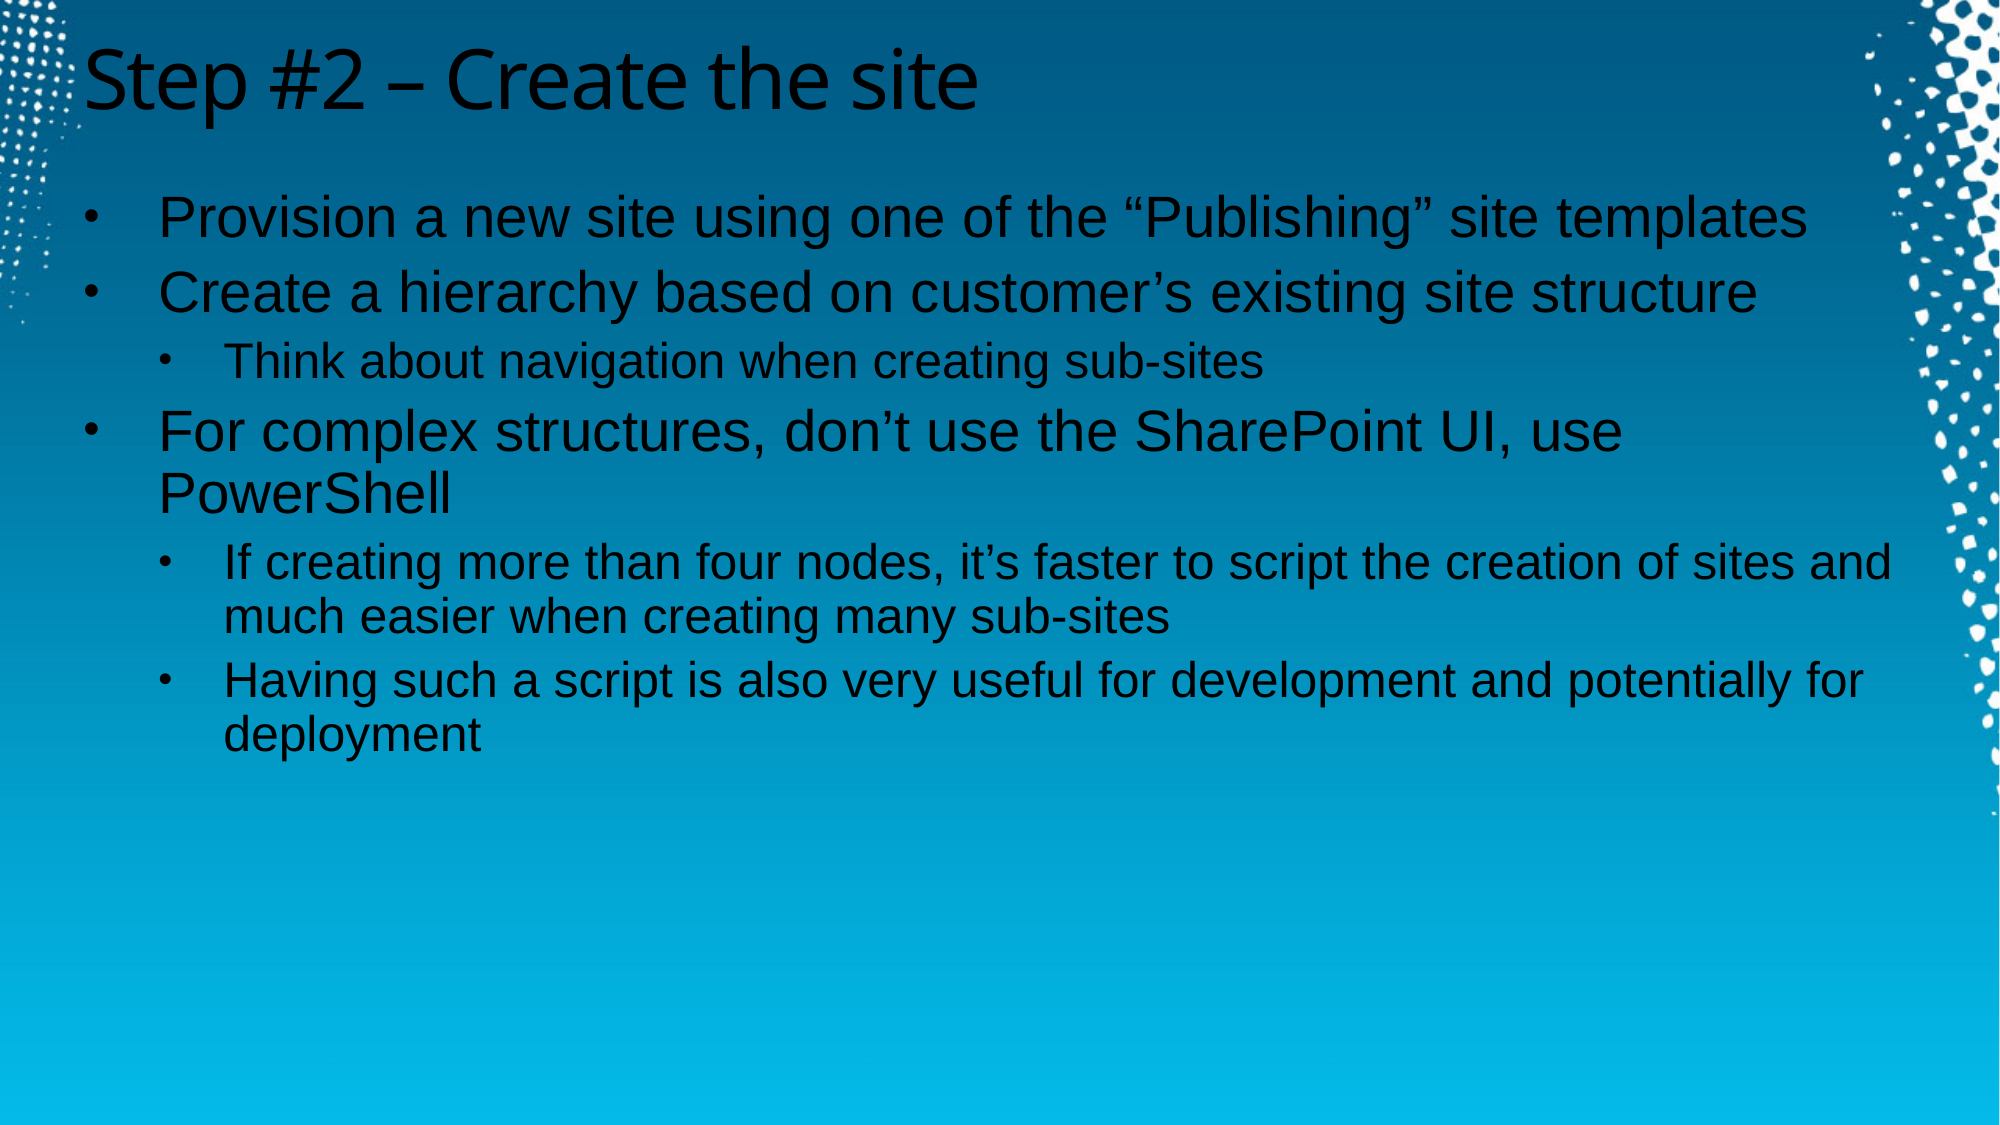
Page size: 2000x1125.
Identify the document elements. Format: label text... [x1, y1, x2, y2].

picture [1935, 177, 1945, 189]
picture [1921, 0, 1934, 8]
picture [474, 554, 479, 578]
picture [864, 607, 871, 632]
picture [33, 0, 42, 10]
picture [1972, 570, 1986, 583]
picture [1953, 301, 1962, 312]
picture [379, 609, 384, 619]
picture [783, 608, 788, 632]
picture [1059, 554, 1074, 578]
picture [1364, 548, 1374, 578]
picture [1036, 608, 1047, 632]
picture [1889, 152, 1901, 166]
picture [1103, 550, 1113, 578]
picture [1945, 213, 1955, 220]
picture [1407, 555, 1428, 577]
picture [1928, 399, 1939, 415]
picture [1983, 404, 1992, 414]
picture [1952, 502, 1967, 516]
picture [338, 565, 348, 578]
picture [1935, 0, 2000, 306]
picture [1973, 368, 1982, 380]
picture [1174, 672, 1185, 696]
picture [310, 555, 331, 577]
picture [1991, 637, 2000, 652]
picture [973, 550, 983, 578]
picture [1925, 87, 1941, 99]
picture [887, 609, 902, 632]
picture [321, 727, 326, 748]
picture [1490, 554, 1511, 577]
picture [748, 672, 763, 696]
picture [1823, 673, 1829, 695]
picture [1394, 554, 1399, 578]
picture [1204, 554, 1211, 576]
picture [1455, 572, 1467, 578]
picture [1232, 555, 1250, 576]
picture [296, 609, 301, 630]
picture [1580, 672, 1592, 696]
picture [1129, 672, 1136, 694]
picture [13, 41, 25, 49]
picture [1613, 554, 1618, 578]
picture [1955, 557, 1965, 573]
picture [1992, 438, 2000, 448]
picture [1033, 662, 1044, 696]
picture [1774, 555, 1792, 575]
picture [385, 725, 393, 750]
picture [1516, 672, 1521, 696]
picture [672, 554, 677, 578]
list Provision a new site using one of the “Publishing” site templates Create a hierarchy based on customer’s existing site structure Think about navigation when creating sub-sites For complex structures, don’t use the SharePoint UI, use PowerShell If creating more than four nodes, it’s faster to script the creation of sites and much easier when creating many sub-sites Having such a script is also very useful for development and potentially for deployment [83, 187, 1917, 518]
picture [227, 726, 238, 750]
picture [24, 72, 32, 79]
picture [871, 544, 875, 578]
picture [1336, 548, 1346, 578]
picture [269, 608, 280, 632]
picture [333, 607, 341, 632]
picture [723, 608, 738, 632]
picture [275, 572, 287, 578]
picture [1917, 109, 1924, 119]
picture [26, 57, 34, 68]
picture [1925, 141, 1935, 155]
picture [41, 59, 48, 67]
picture [1362, 672, 1368, 696]
picture [1993, 321, 2000, 339]
picture [18, 13, 26, 19]
picture [646, 609, 651, 630]
picture [1433, 672, 1438, 696]
picture [1914, 164, 1923, 177]
picture [1960, 392, 1970, 403]
picture [814, 554, 819, 578]
picture [16, 22, 23, 34]
picture [502, 554, 509, 577]
picture [31, 131, 37, 138]
picture [1884, 544, 1888, 578]
picture [1656, 673, 1661, 683]
picture [1190, 555, 1196, 577]
picture [1201, 672, 1208, 695]
picture [34, 101, 43, 111]
picture [1970, 426, 1980, 436]
picture [348, 726, 360, 752]
picture [1855, 554, 1860, 578]
picture [1957, 187, 1971, 200]
picture [1444, 667, 1454, 696]
picture [842, 555, 848, 577]
picture [33, 116, 40, 124]
picture [289, 672, 302, 696]
picture [1950, 359, 1960, 366]
picture [934, 608, 946, 642]
picture [1721, 684, 1731, 696]
picture [238, 607, 246, 632]
picture [1948, 413, 1958, 424]
picture [804, 673, 810, 695]
picture [1106, 604, 1116, 632]
picture [11, 55, 21, 64]
picture [661, 666, 671, 696]
picture [644, 672, 656, 696]
picture [1955, 246, 1965, 256]
picture [742, 554, 752, 578]
picture [430, 726, 436, 737]
picture [1942, 465, 1958, 483]
picture [827, 555, 832, 576]
picture [341, 672, 346, 696]
picture [798, 638, 809, 642]
picture [1929, 27, 1945, 45]
picture [363, 609, 369, 631]
picture [399, 608, 414, 632]
picture [1994, 382, 2000, 391]
picture [576, 608, 583, 631]
picture [402, 553, 411, 578]
picture [1972, 312, 1985, 322]
picture [1922, 200, 1934, 207]
picture [419, 610, 437, 631]
picture [1988, 547, 2000, 561]
picture [1518, 565, 1528, 578]
picture [1175, 548, 1185, 578]
picture [486, 553, 494, 578]
picture [38, 74, 47, 80]
picture [810, 608, 816, 641]
picture [16, 143, 21, 151]
picture [1988, 691, 2000, 709]
picture [1926, 344, 1939, 358]
picture [1963, 535, 1977, 550]
picture [511, 608, 516, 623]
picture [1694, 667, 1704, 696]
picture [354, 672, 364, 696]
picture [58, 32, 66, 41]
picture [740, 684, 750, 696]
picture [928, 672, 935, 688]
picture [336, 727, 342, 749]
picture [1121, 609, 1127, 631]
picture [254, 726, 261, 749]
picture [1978, 517, 1987, 527]
picture [1919, 367, 1930, 378]
picture [6, 97, 12, 105]
picture [1137, 609, 1142, 619]
picture [253, 607, 260, 632]
picture [557, 673, 575, 694]
picture [818, 672, 825, 694]
picture [1293, 673, 1298, 694]
picture [1215, 672, 1222, 683]
picture [845, 672, 852, 691]
picture [54, 76, 60, 83]
picture [418, 554, 429, 578]
picture [470, 722, 480, 750]
picture [1958, 445, 1968, 460]
picture [1917, 308, 1929, 326]
picture [523, 672, 538, 696]
picture [1308, 673, 1314, 695]
picture [0, 24, 9, 33]
picture [780, 674, 798, 695]
title Step #2 – Create the site [83, 37, 1917, 138]
picture [1640, 673, 1646, 695]
picture [1319, 554, 1331, 578]
picture [458, 726, 463, 750]
picture [911, 556, 929, 577]
picture [1942, 269, 1953, 276]
picture [1079, 555, 1097, 576]
picture [1782, 672, 1789, 690]
picture [1330, 672, 1342, 696]
picture [1613, 672, 1619, 695]
picture [613, 553, 622, 578]
picture [1474, 684, 1484, 696]
picture [742, 602, 752, 632]
picture [1769, 672, 1782, 706]
picture [855, 554, 866, 578]
picture [1935, 379, 1948, 391]
picture [849, 607, 857, 632]
picture [698, 544, 708, 578]
picture [915, 672, 927, 698]
picture [1007, 673, 1013, 695]
picture [1149, 609, 1167, 629]
picture [1930, 291, 1941, 297]
picture [1946, 155, 1961, 167]
picture [1995, 582, 2000, 595]
picture [1270, 673, 1275, 683]
picture [1946, 525, 1956, 533]
picture [271, 672, 286, 696]
picture [1390, 673, 1396, 695]
picture [1254, 673, 1260, 695]
picture [1071, 609, 1089, 630]
picture [302, 672, 310, 691]
picture [29, 27, 38, 38]
picture [560, 607, 569, 632]
picture [448, 673, 454, 695]
picture [1990, 492, 2000, 505]
picture [361, 726, 368, 742]
picture [9, 84, 15, 91]
picture [1529, 672, 1541, 696]
picture [619, 608, 624, 632]
picture [948, 608, 954, 622]
picture [1051, 565, 1061, 578]
picture [1979, 657, 1995, 676]
picture [17, 129, 23, 136]
picture [1023, 673, 1028, 683]
picture [1696, 555, 1714, 575]
picture [919, 607, 927, 632]
picture [1545, 662, 1549, 696]
picture [3, 10, 11, 18]
picture [882, 554, 903, 577]
picture [346, 554, 361, 578]
picture [1036, 544, 1046, 578]
picture [728, 555, 734, 577]
picture [10, 69, 17, 78]
picture [587, 550, 597, 578]
picture [974, 609, 992, 629]
picture [369, 672, 374, 705]
picture [56, 47, 64, 55]
picture [1683, 672, 1688, 696]
picture [1935, 431, 1946, 449]
picture [42, 31, 53, 39]
picture [1257, 555, 1263, 577]
picture [433, 554, 438, 587]
picture [871, 673, 876, 694]
picture [1982, 714, 1993, 729]
picture [47, 0, 57, 10]
picture [590, 608, 597, 619]
picture [630, 566, 640, 578]
picture [637, 554, 653, 578]
picture [0, 40, 9, 45]
picture [364, 549, 374, 578]
picture [1984, 349, 1992, 357]
picture [1963, 589, 1976, 607]
picture [1974, 683, 1985, 694]
picture [45, 16, 55, 24]
picture [422, 672, 432, 696]
picture [1991, 747, 2000, 765]
picture [18, 0, 29, 6]
picture [1746, 555, 1767, 577]
picture [879, 619, 889, 632]
picture [955, 672, 965, 696]
picture [982, 673, 1000, 694]
picture [0, 155, 5, 163]
picture [1808, 662, 1819, 696]
picture [1963, 278, 1976, 291]
picture [1654, 554, 1661, 576]
picture [1000, 608, 1010, 632]
picture [1100, 662, 1111, 696]
picture [1598, 673, 1604, 695]
picture [1968, 481, 1978, 492]
picture [1625, 666, 1635, 696]
picture [30, 14, 40, 23]
picture [239, 544, 250, 578]
picture [515, 684, 525, 696]
picture [1667, 544, 1677, 578]
picture [468, 608, 475, 619]
picture [1448, 555, 1454, 577]
picture [488, 672, 493, 696]
picture [1820, 554, 1835, 578]
picture [1406, 673, 1411, 683]
picture [546, 554, 567, 577]
picture [415, 726, 422, 749]
picture [268, 555, 274, 577]
picture [852, 672, 865, 696]
picture [1969, 625, 1985, 642]
picture [55, 62, 62, 69]
picture [1240, 672, 1248, 693]
picture [454, 608, 461, 631]
picture [269, 726, 275, 737]
picture [391, 620, 401, 632]
picture [1571, 554, 1578, 577]
picture [702, 672, 720, 695]
picture [1980, 460, 1987, 469]
picture [582, 673, 587, 694]
picture [1731, 550, 1741, 578]
picture [1837, 672, 1844, 694]
picture [400, 725, 407, 750]
picture [517, 555, 523, 577]
picture [1932, 235, 1943, 241]
picture [1050, 672, 1060, 696]
picture [539, 608, 544, 623]
picture [229, 664, 254, 696]
picture [1375, 671, 1382, 696]
picture [1482, 672, 1497, 696]
picture [1118, 555, 1138, 576]
picture [688, 609, 693, 630]
picture [999, 556, 1017, 577]
picture [263, 684, 273, 696]
picture [1938, 122, 1950, 133]
picture [1920, 257, 1932, 264]
picture [28, 42, 36, 53]
picture [455, 690, 467, 696]
picture [1812, 566, 1822, 578]
picture [396, 673, 414, 693]
picture [713, 555, 718, 576]
picture [1586, 555, 1592, 577]
picture [1115, 673, 1121, 695]
picture [1981, 604, 2000, 620]
picture [715, 620, 725, 632]
picture [292, 726, 303, 750]
picture [796, 608, 803, 631]
picture [43, 42, 49, 53]
picture [1729, 672, 1744, 696]
picture [33, 88, 42, 97]
picture [1941, 324, 1952, 332]
picture [1640, 555, 1646, 577]
picture [1228, 672, 1240, 696]
picture [1544, 549, 1554, 578]
picture [1963, 335, 1972, 344]
picture [1868, 554, 1880, 578]
picture [1526, 554, 1541, 578]
